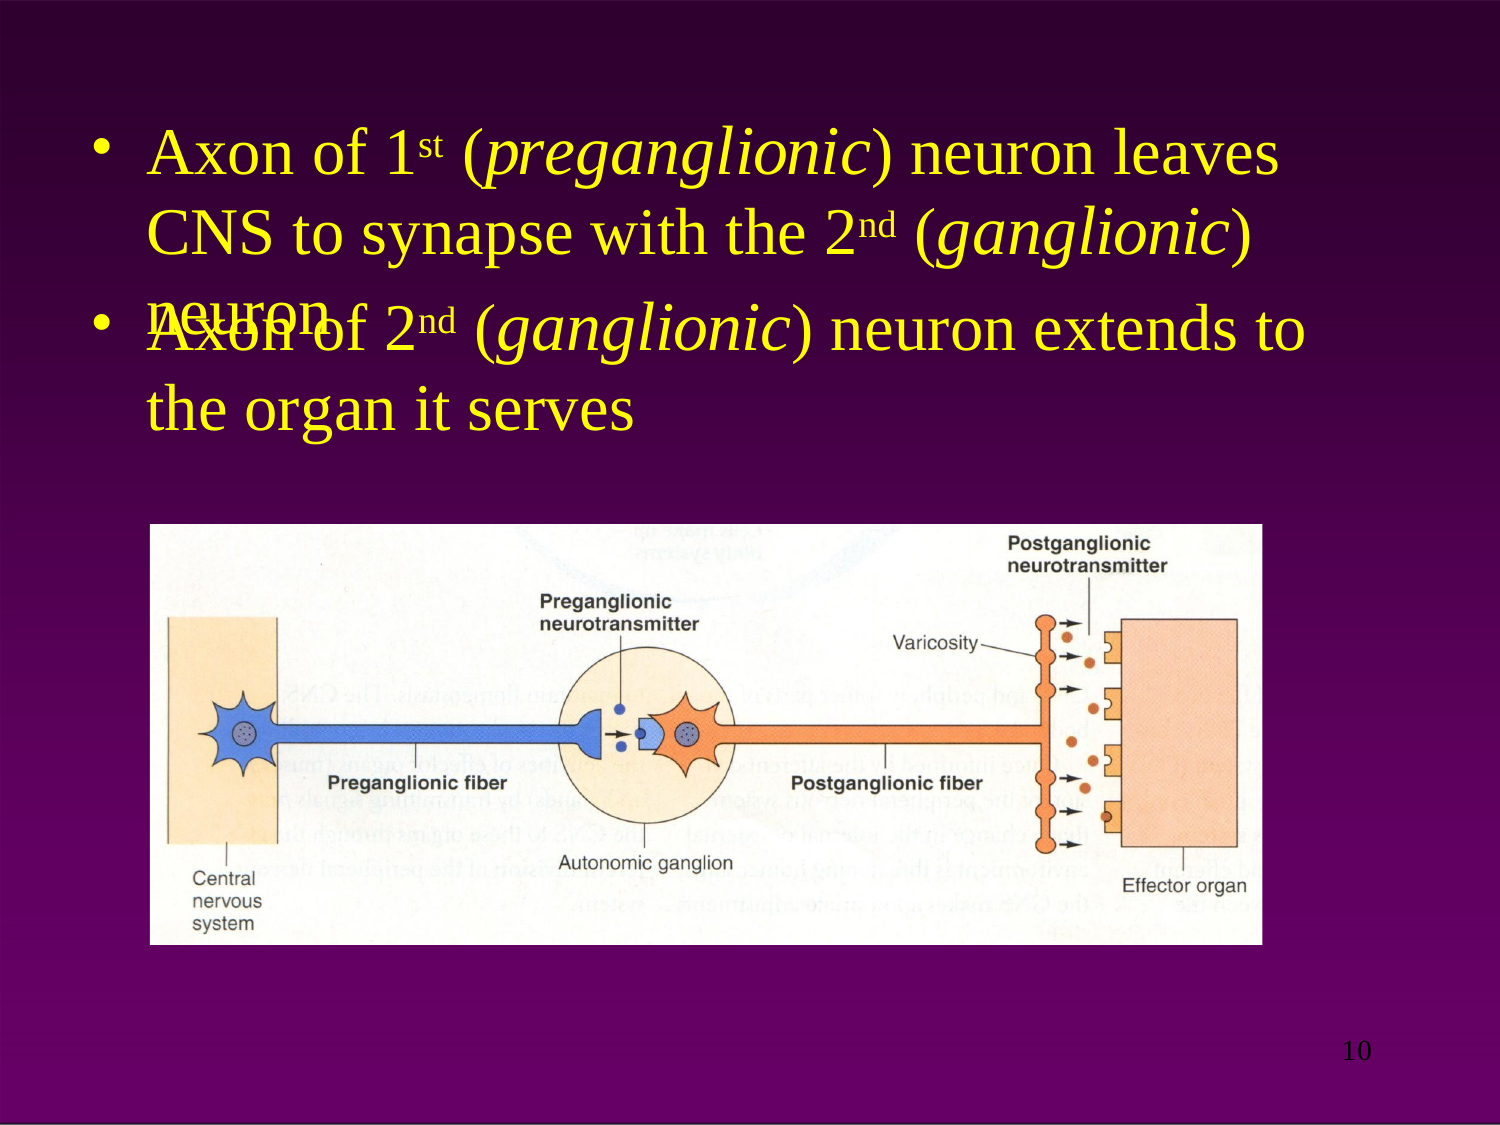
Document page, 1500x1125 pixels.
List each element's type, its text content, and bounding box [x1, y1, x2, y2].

text_box Axon of 2nd (ganglionic) neuron extends to the organ it serves [87, 284, 1395, 445]
text_box 10 [1339, 1031, 1375, 1067]
title Axon of 1st (preganglionic) neuron leaves CNS to synapse with the 2nd (ganglionic) neuron [87, 108, 1408, 349]
picture [0, 0, 1500, 1125]
text_box [149, 524, 1263, 945]
